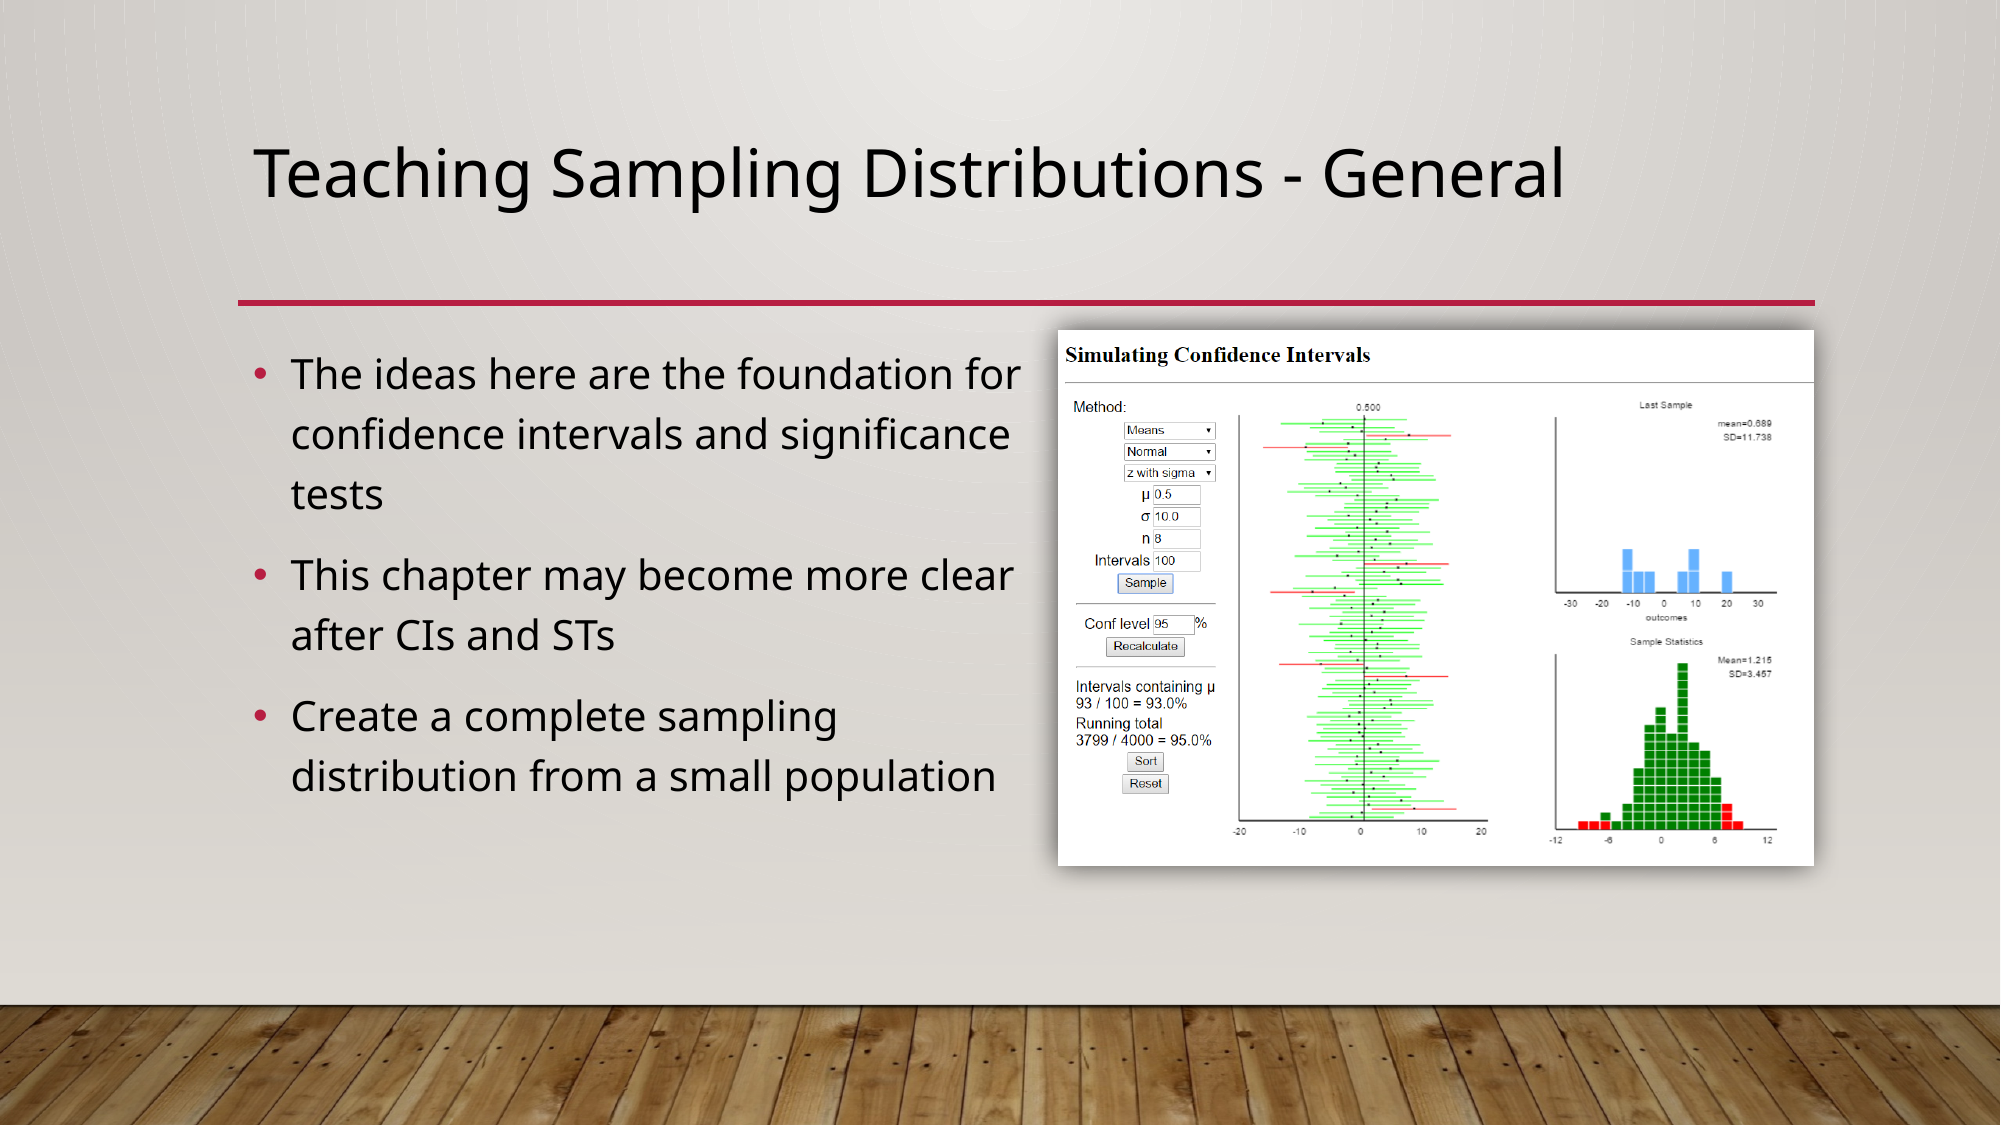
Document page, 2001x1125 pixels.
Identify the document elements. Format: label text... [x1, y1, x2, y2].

picture [0, 1005, 2000, 1125]
title Teaching Sampling Distributions - General [238, 131, 1814, 305]
list The ideas here are the foundation for confidence intervals and significance tests This chapter may become more clear after CIs and STs Create a complete sampling distribution from a small population [238, 330, 1040, 897]
picture [1058, 330, 1814, 866]
